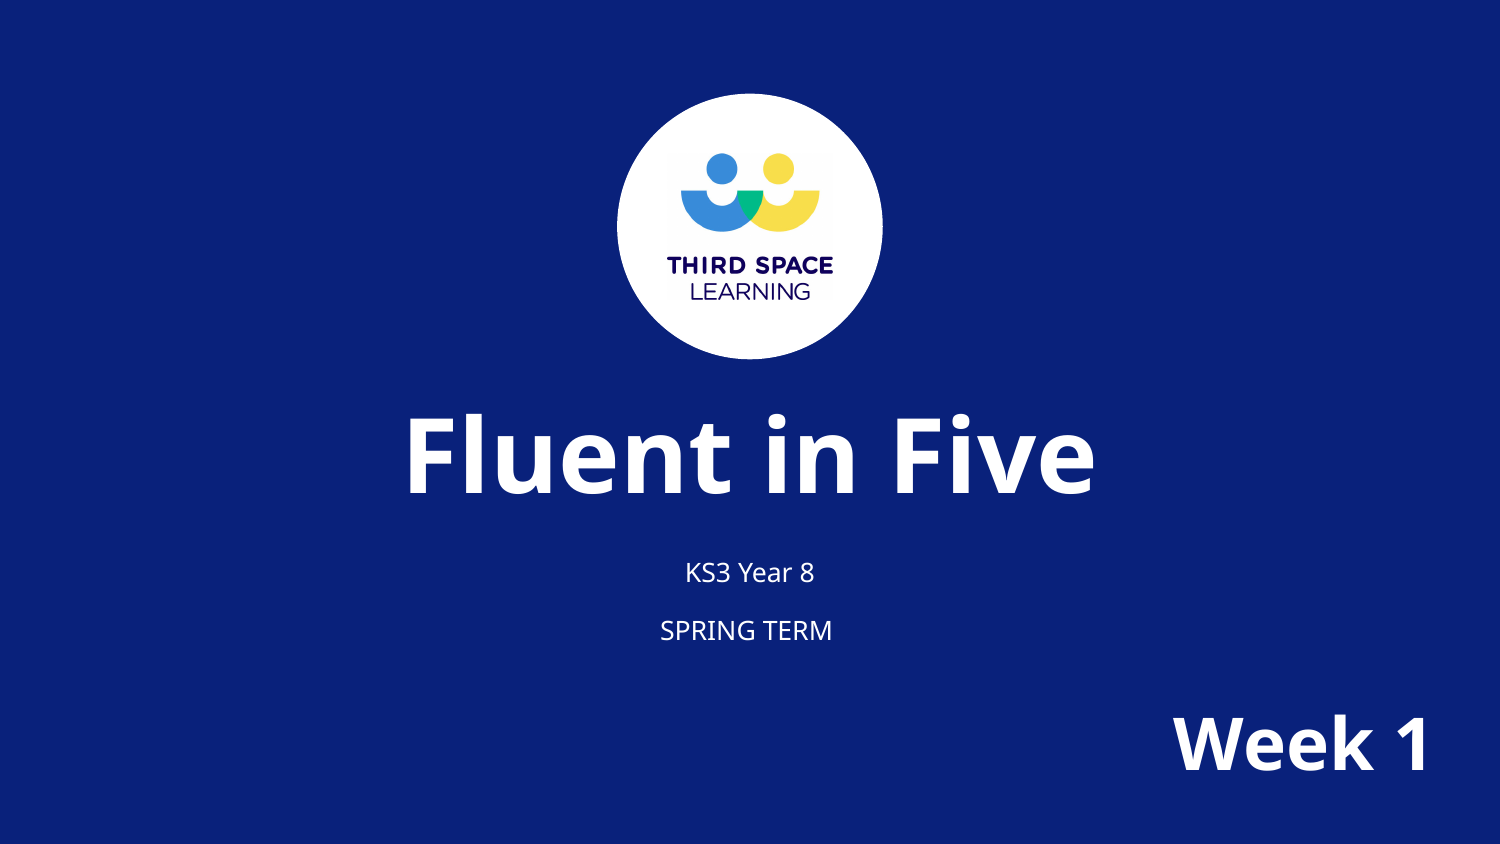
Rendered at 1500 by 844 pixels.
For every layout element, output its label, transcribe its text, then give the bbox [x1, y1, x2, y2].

text_box Week 1 [332, 682, 1451, 800]
picture [667, 153, 833, 300]
